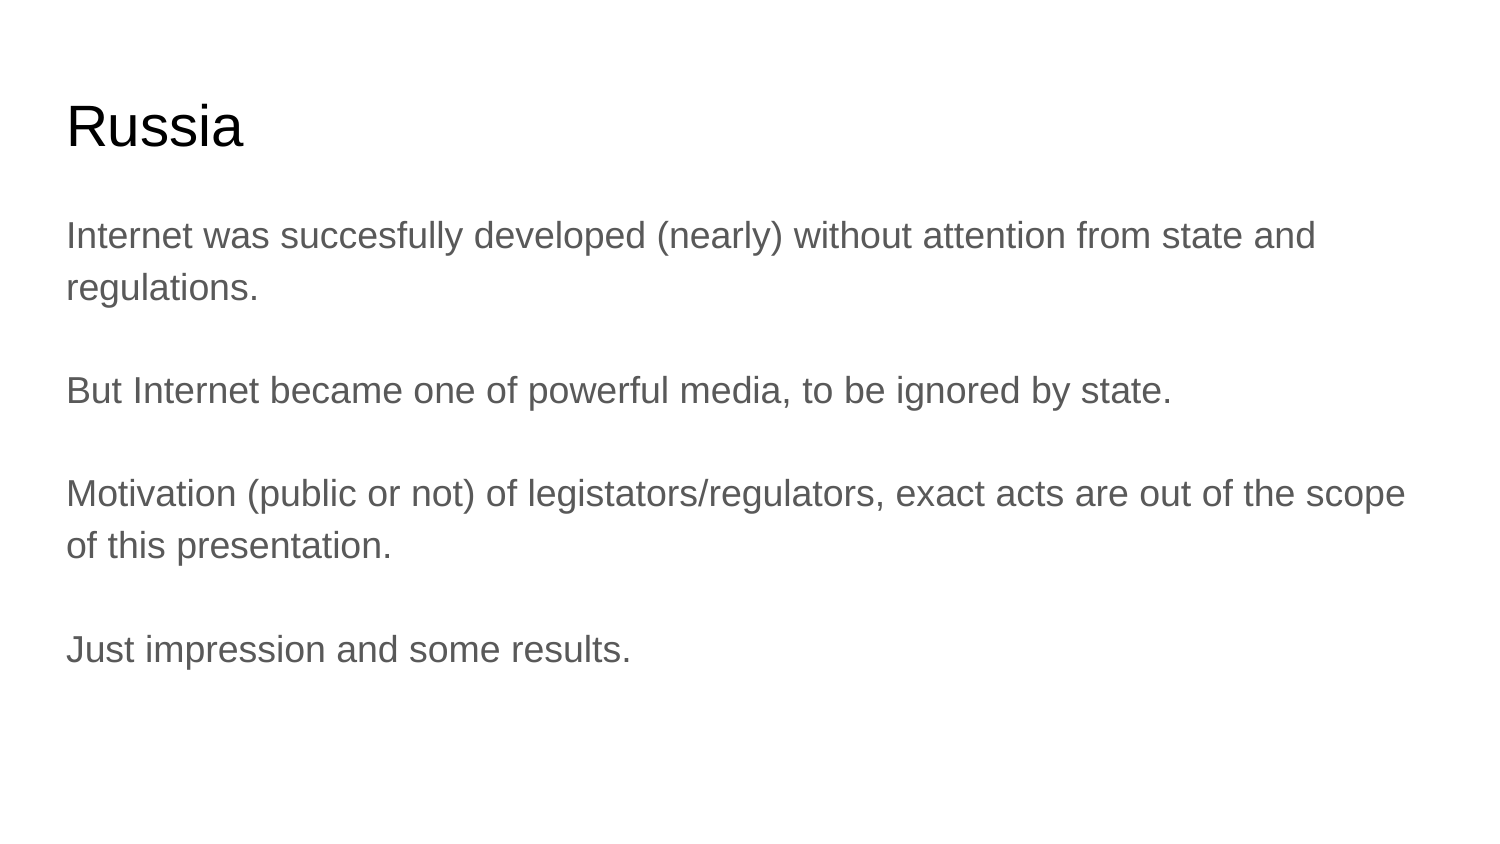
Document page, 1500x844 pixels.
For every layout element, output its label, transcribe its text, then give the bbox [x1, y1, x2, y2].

list Internet was succesfully developed (nearly) without attention from state and regulations. But Internet became one of powerful media, to be ignored by state. Motivation (public or not) of legistators/regulators, exact acts are out of the scope of this presentation. Just impression and some results. [51, 189, 1449, 750]
title Russia [51, 72, 1449, 167]
